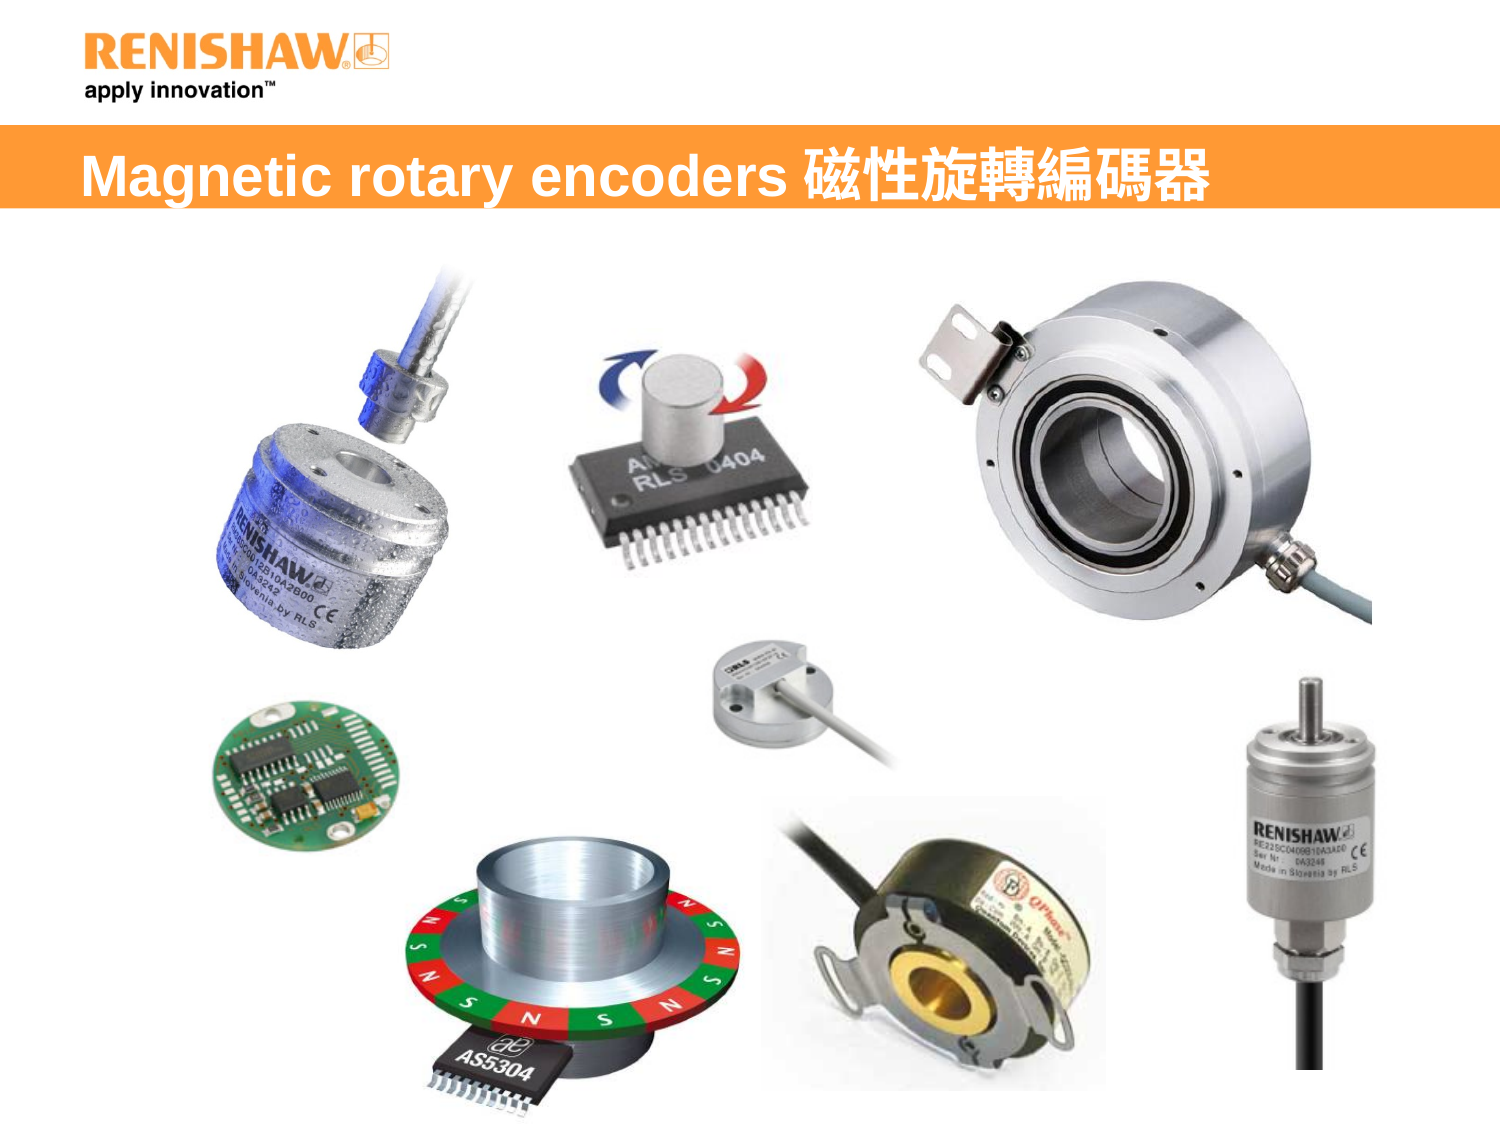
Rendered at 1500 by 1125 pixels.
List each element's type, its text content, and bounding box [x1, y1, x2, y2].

picture [562, 327, 813, 579]
picture [656, 609, 907, 777]
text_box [168, 204, 188, 209]
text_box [485, 204, 496, 209]
picture [83, 30, 390, 104]
picture [1171, 644, 1456, 1070]
title Magnetic rotary encoders磁性旋轉編碼器 [64, 130, 1446, 204]
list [913, 234, 1376, 687]
picture [159, 680, 760, 1125]
picture [182, 243, 485, 671]
picture [761, 796, 1106, 1091]
